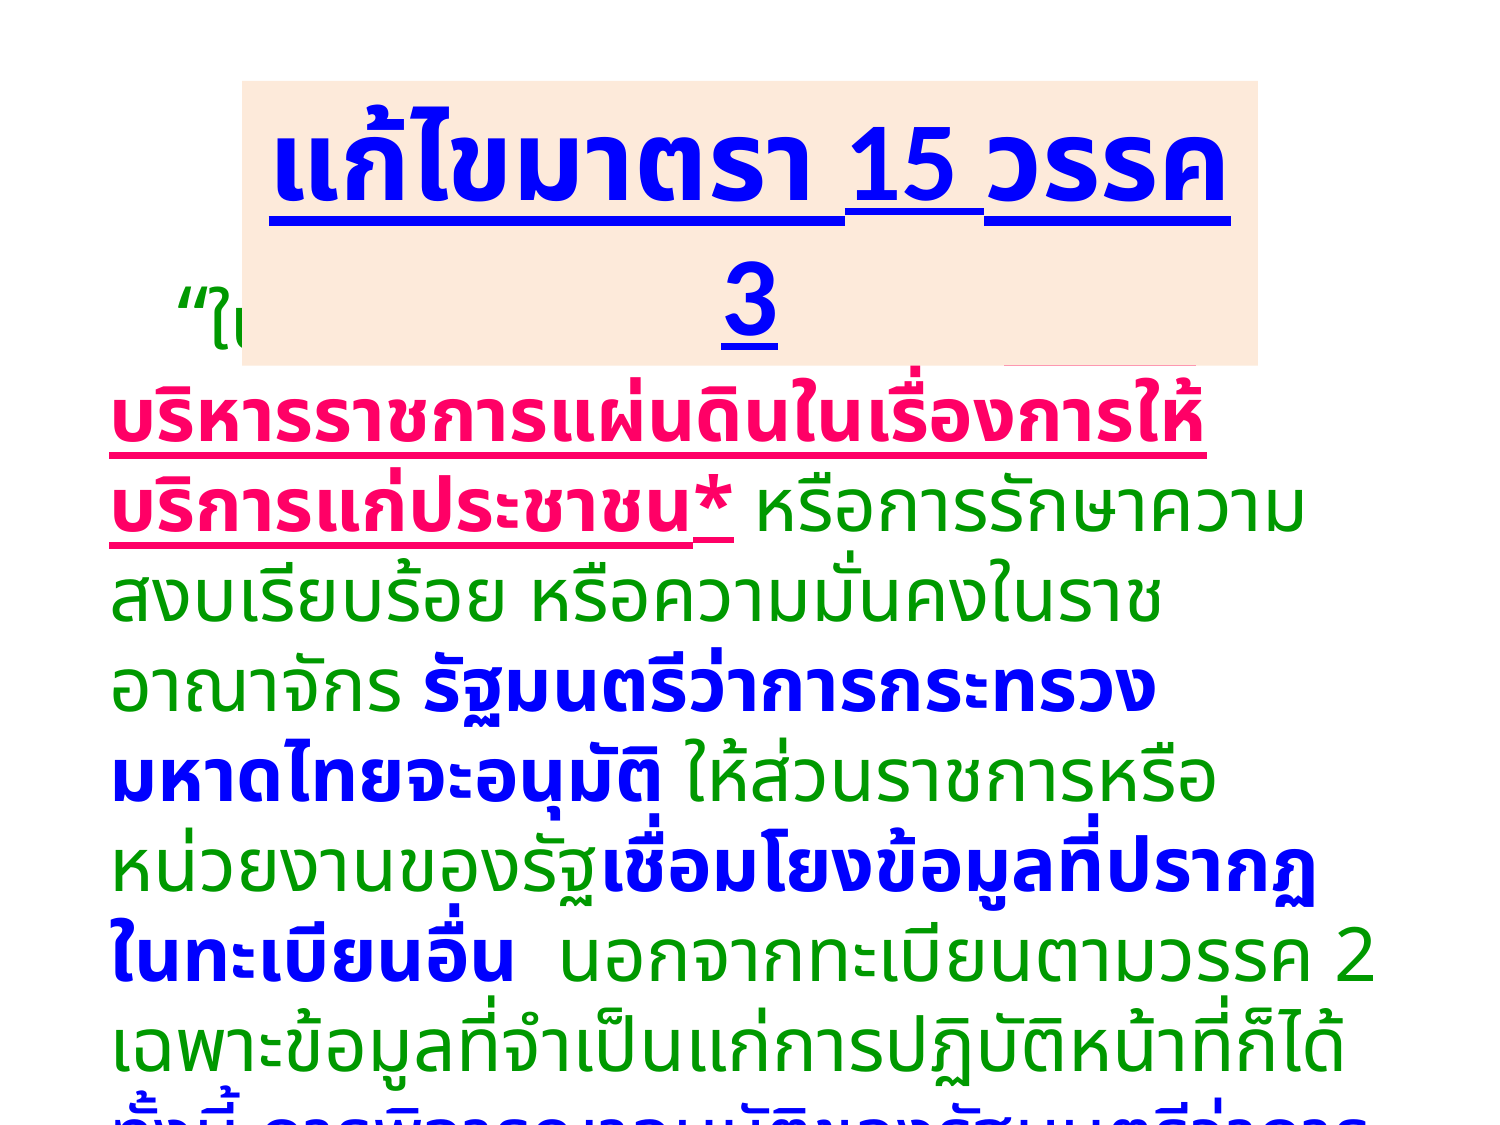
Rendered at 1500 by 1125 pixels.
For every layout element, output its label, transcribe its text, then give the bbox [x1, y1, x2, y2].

text_box แก้ไขมาตรา 15 วรรค 3 [242, 80, 1258, 366]
text_box “ในกรณีจำเป็น เพื่อประโยชน์ในการบริหารราชการแผ่นดินในเรื่องการให้บริการแก่ประชาชน* หรือการรักษาความสงบเรียบร้อย หรือความมั่นคงในราชอาณาจักร รัฐมนตรีว่าการกระทรวงมหาดไทยจะอนุมัติ ให้ส่วนราชการหรือหน่วยงานของรัฐเชื่อมโยงข้อมูลที่ปรากฏในทะเบียนอื่น นอกจากทะเบียนตามวรรค 2 เฉพาะข้อมูลที่จำเป็นแก่การปฏิบัติหน้าที่ก็ได้ ทั้งนี้ การพิจารณาอนุมัติของรัฐมนตรีว่าการกระทรวงมหาดไทย ให้เป็นไปตามหลักเกณฑ์ที่รัฐมนตรีว่าการกระทรวงมหาดไทยประกาศกำหนด” [94, 254, 1406, 1125]
